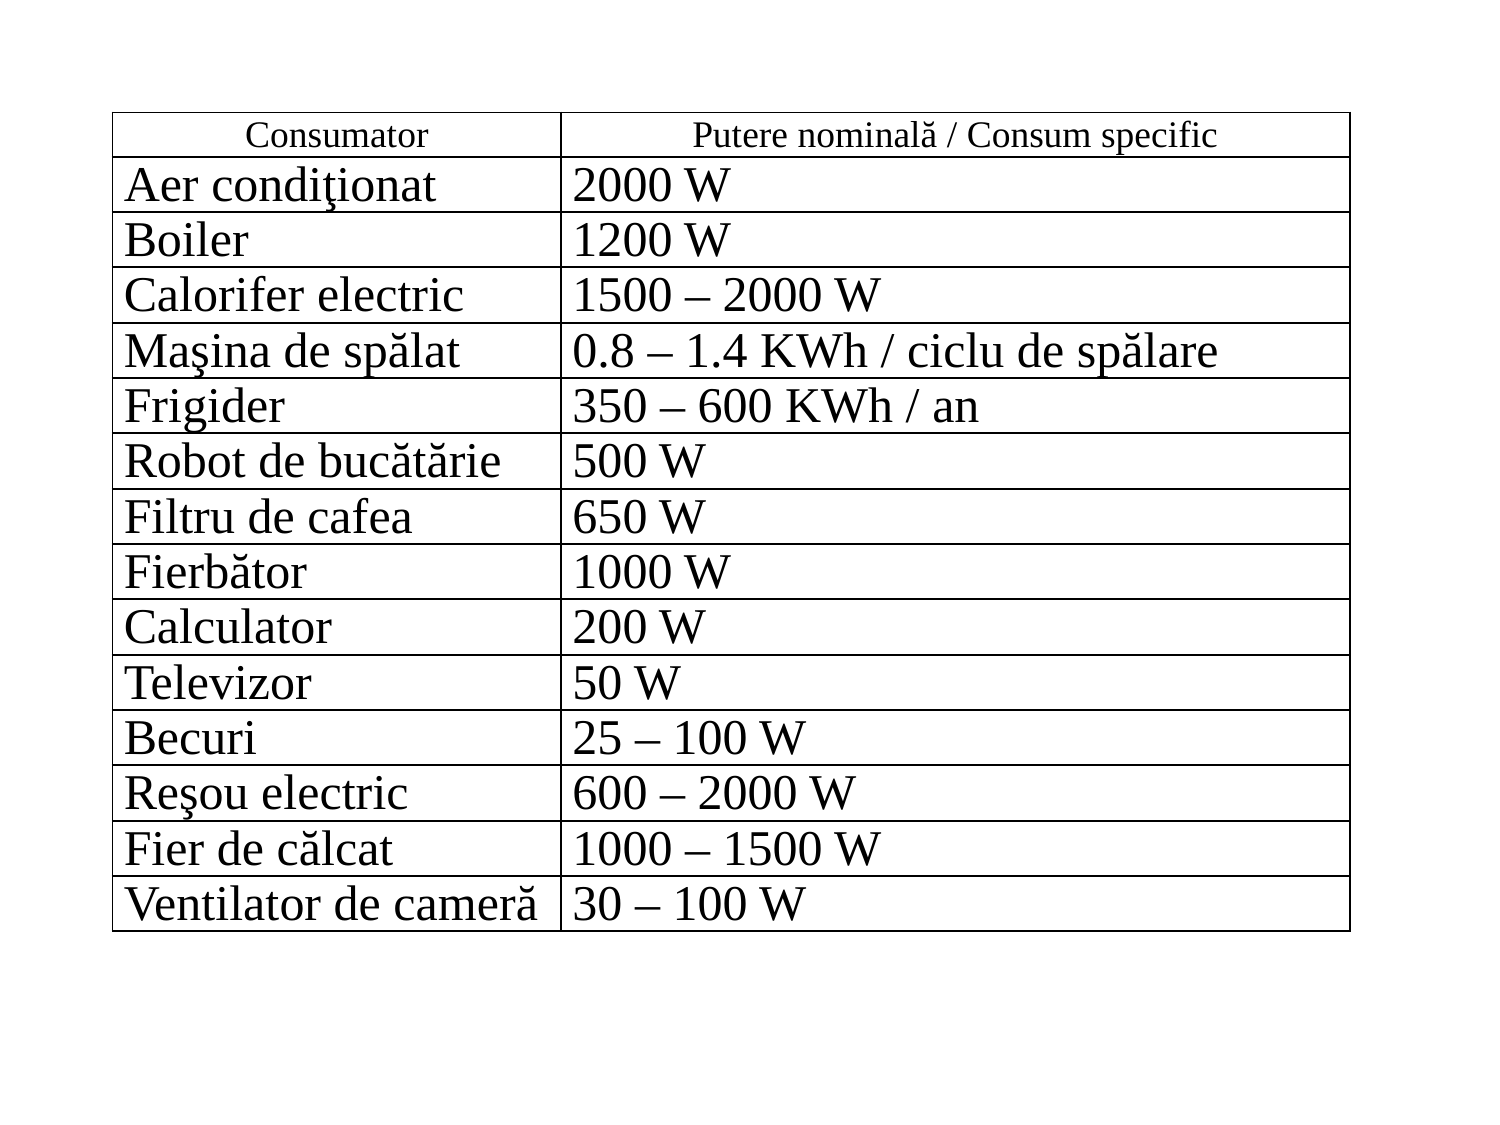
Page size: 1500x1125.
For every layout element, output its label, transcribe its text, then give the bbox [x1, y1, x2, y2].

table_cell Boiler [113, 213, 560, 266]
table_cell Maşina de spălat [113, 324, 560, 377]
table_header Consumator [113, 113, 560, 156]
table_cell 1500 – 2000 W [562, 268, 1349, 322]
table_cell Robot de bucătărie [113, 434, 560, 488]
table_cell 50 W [562, 656, 1349, 709]
table_cell 600 – 2000 W [562, 766, 1349, 820]
table_cell Reşou electric [113, 766, 560, 820]
table_cell 1000 W [562, 545, 1349, 598]
table_cell Ventilator de cameră [113, 877, 560, 930]
table_cell Televizor [113, 656, 560, 709]
table_cell Frigider [113, 379, 560, 432]
table_cell 1000 – 1500 W [562, 822, 1349, 875]
table_cell 650 W [562, 490, 1349, 543]
table_cell 200 W [562, 600, 1349, 654]
table_cell 500 W [562, 434, 1349, 488]
table_cell 2000 W [562, 158, 1349, 211]
table_cell Aer condiţionat [113, 158, 560, 211]
table_cell Calorifer electric [113, 268, 560, 322]
table_cell 350 – 600 KWh / an [562, 379, 1349, 432]
table_cell 25 – 100 W [562, 711, 1349, 764]
table_cell 0.8 – 1.4 KWh / ciclu de spălare [562, 324, 1349, 377]
table_header Putere nominală / Consum specific [562, 113, 1349, 156]
table_cell 1200 W [562, 213, 1349, 266]
table_cell Filtru de cafea [113, 490, 560, 543]
table_cell 30 – 100 W [562, 877, 1349, 930]
table_cell Calculator [113, 600, 560, 654]
table_cell Becuri [113, 711, 560, 764]
table_cell Fier de călcat [113, 822, 560, 875]
table_cell Fierbător [113, 545, 560, 598]
